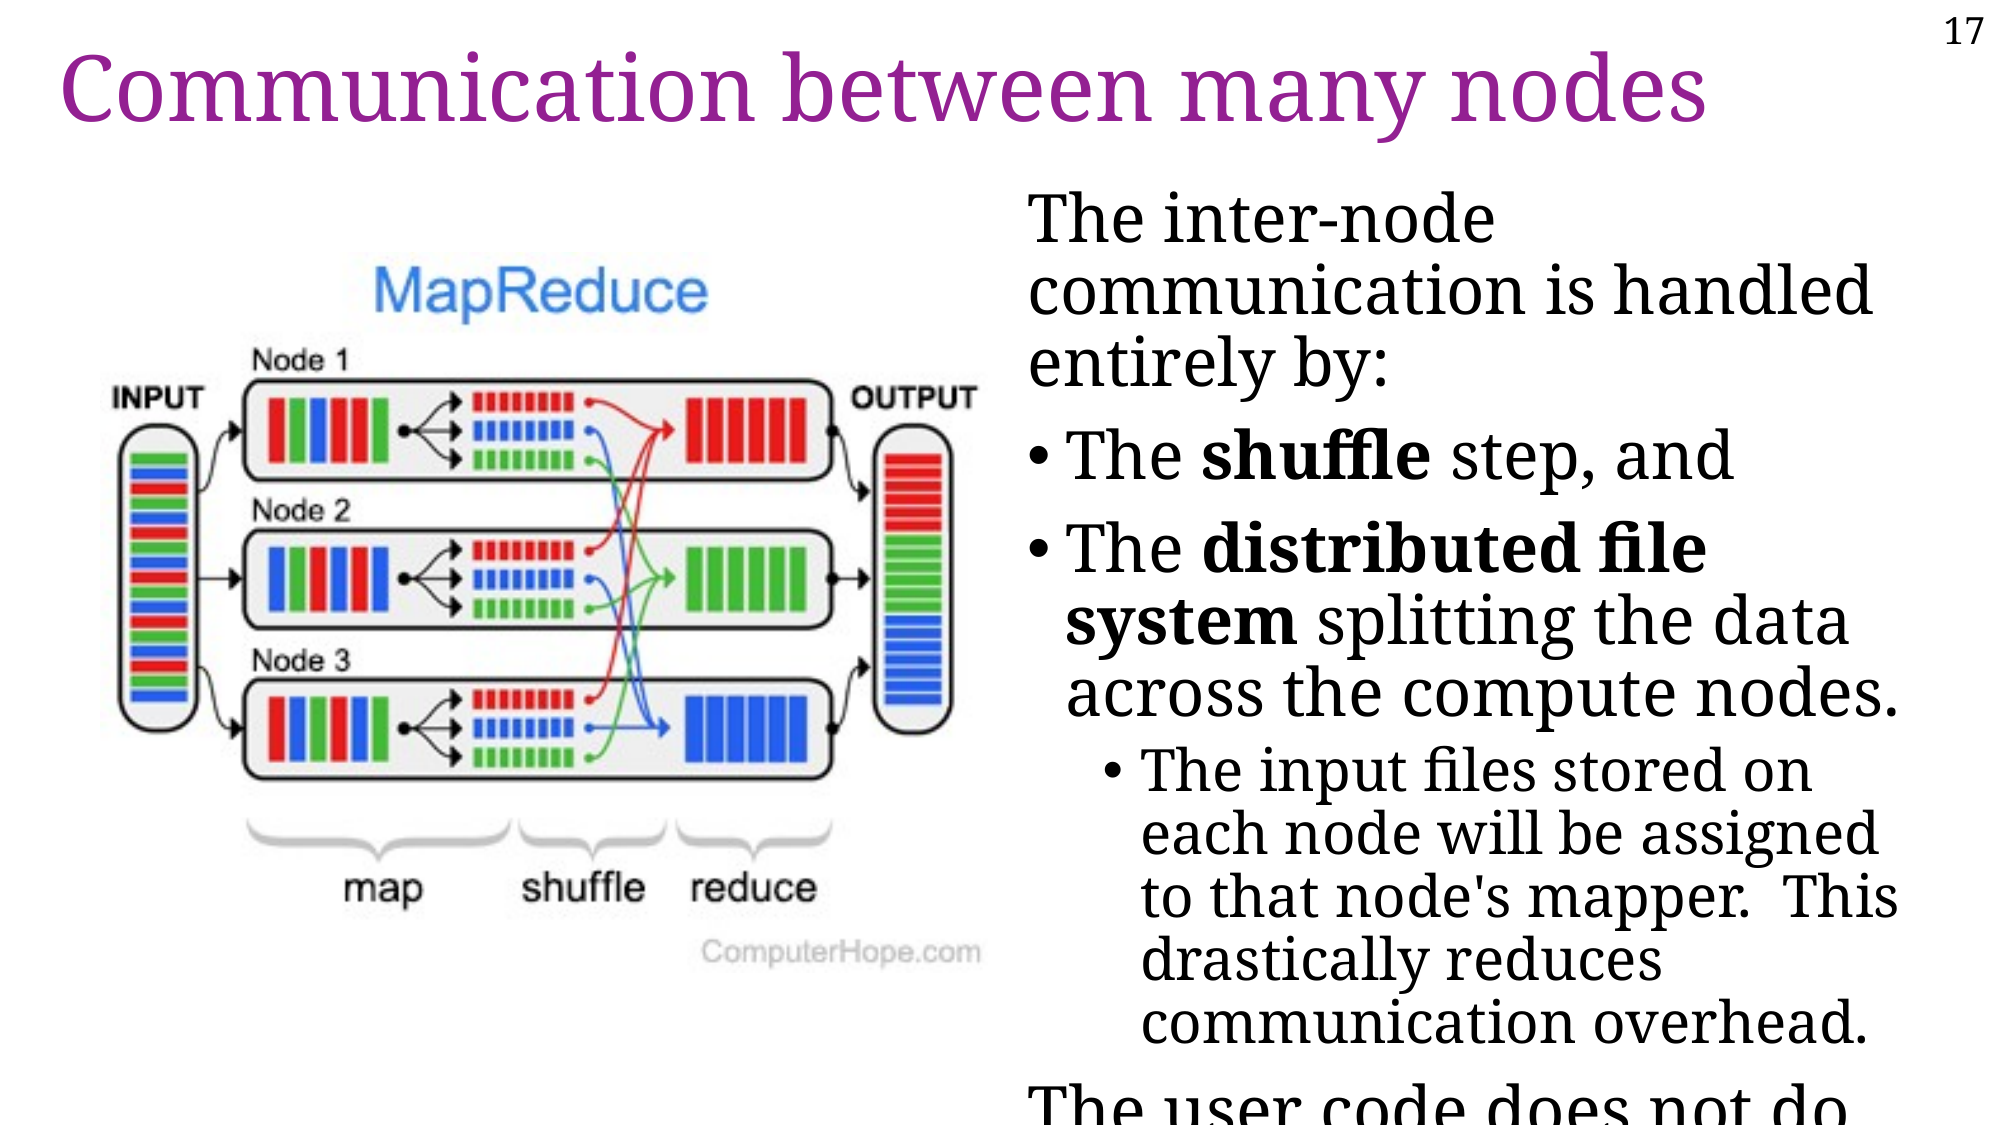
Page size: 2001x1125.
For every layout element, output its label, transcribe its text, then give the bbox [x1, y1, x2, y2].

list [100, 252, 988, 973]
title Communication between many nodes [43, 25, 1953, 158]
list The inter-node communication is handled entirely by: The shuffle step, and The distributed file system splitting the data across the compute nodes. The input files stored on each node will be assigned to that node's mapper. This drastically reduces communication overhead. The user code does not do any explicit communication. [1012, 177, 1953, 1101]
